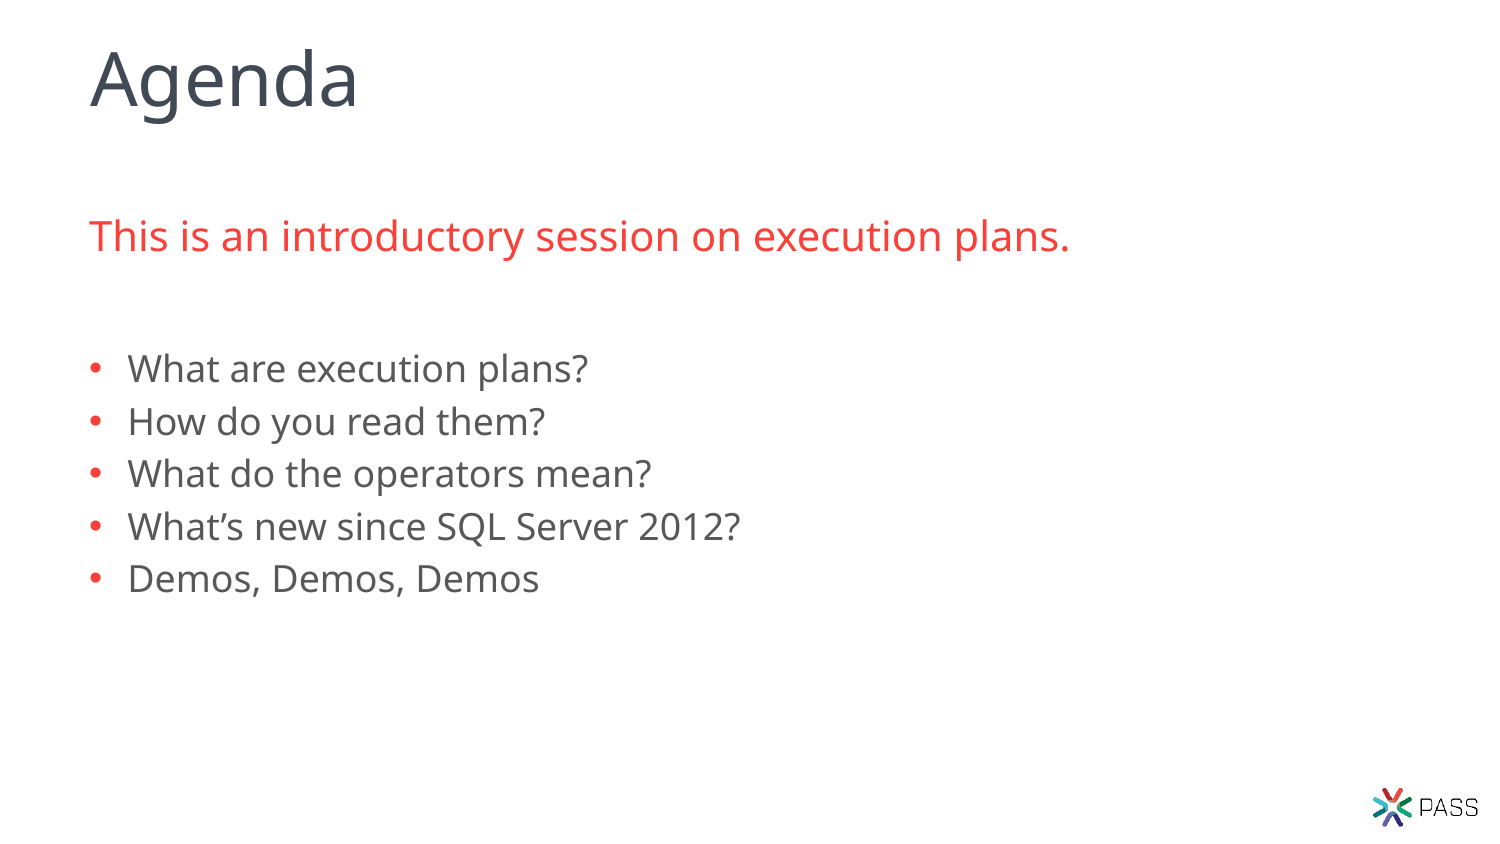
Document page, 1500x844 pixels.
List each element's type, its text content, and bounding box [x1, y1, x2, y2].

title Agenda [75, 41, 1425, 142]
list What are execution plans? How do you read them? What do the operators mean? What’s new since SQL Server 2012? Demos, Demos, Demos [74, 337, 1427, 745]
list This is an introductory session on execution plans. [74, 202, 1427, 273]
picture [1371, 785, 1479, 829]
